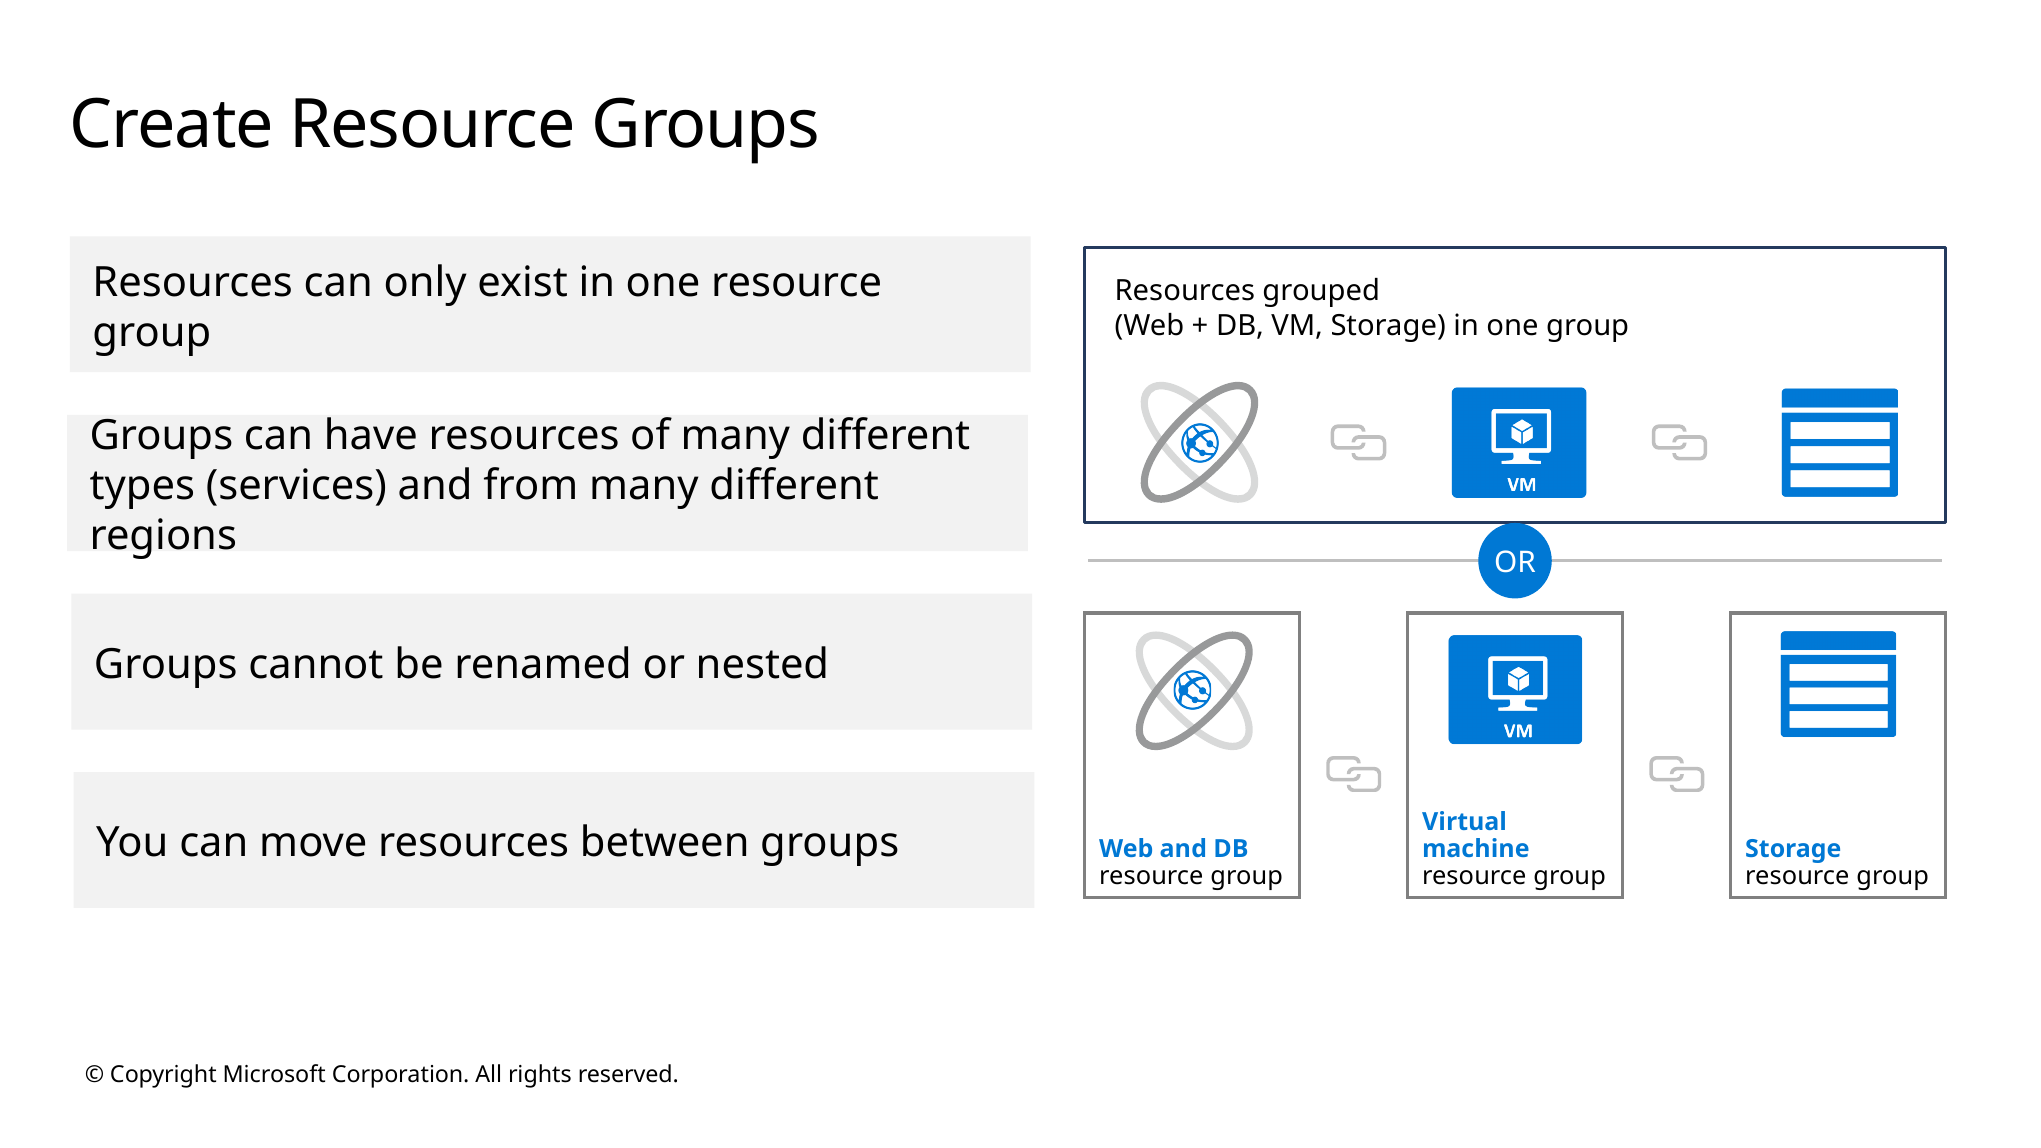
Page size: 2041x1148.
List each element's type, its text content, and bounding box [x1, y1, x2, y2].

text_box OR [1478, 561, 1552, 599]
text_box You can move resources between groups [73, 772, 1035, 908]
text_box OR [1478, 523, 1552, 560]
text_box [1083, 612, 1947, 898]
title Create Resource Groups [70, 73, 1968, 188]
text_box Groups can have resources of many different types (services) and from many different regions [67, 414, 1028, 552]
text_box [1083, 246, 1947, 523]
text_box Resources can only exist in one resource group [69, 236, 1031, 373]
text_box Groups cannot be renamed or nested [71, 593, 1033, 730]
